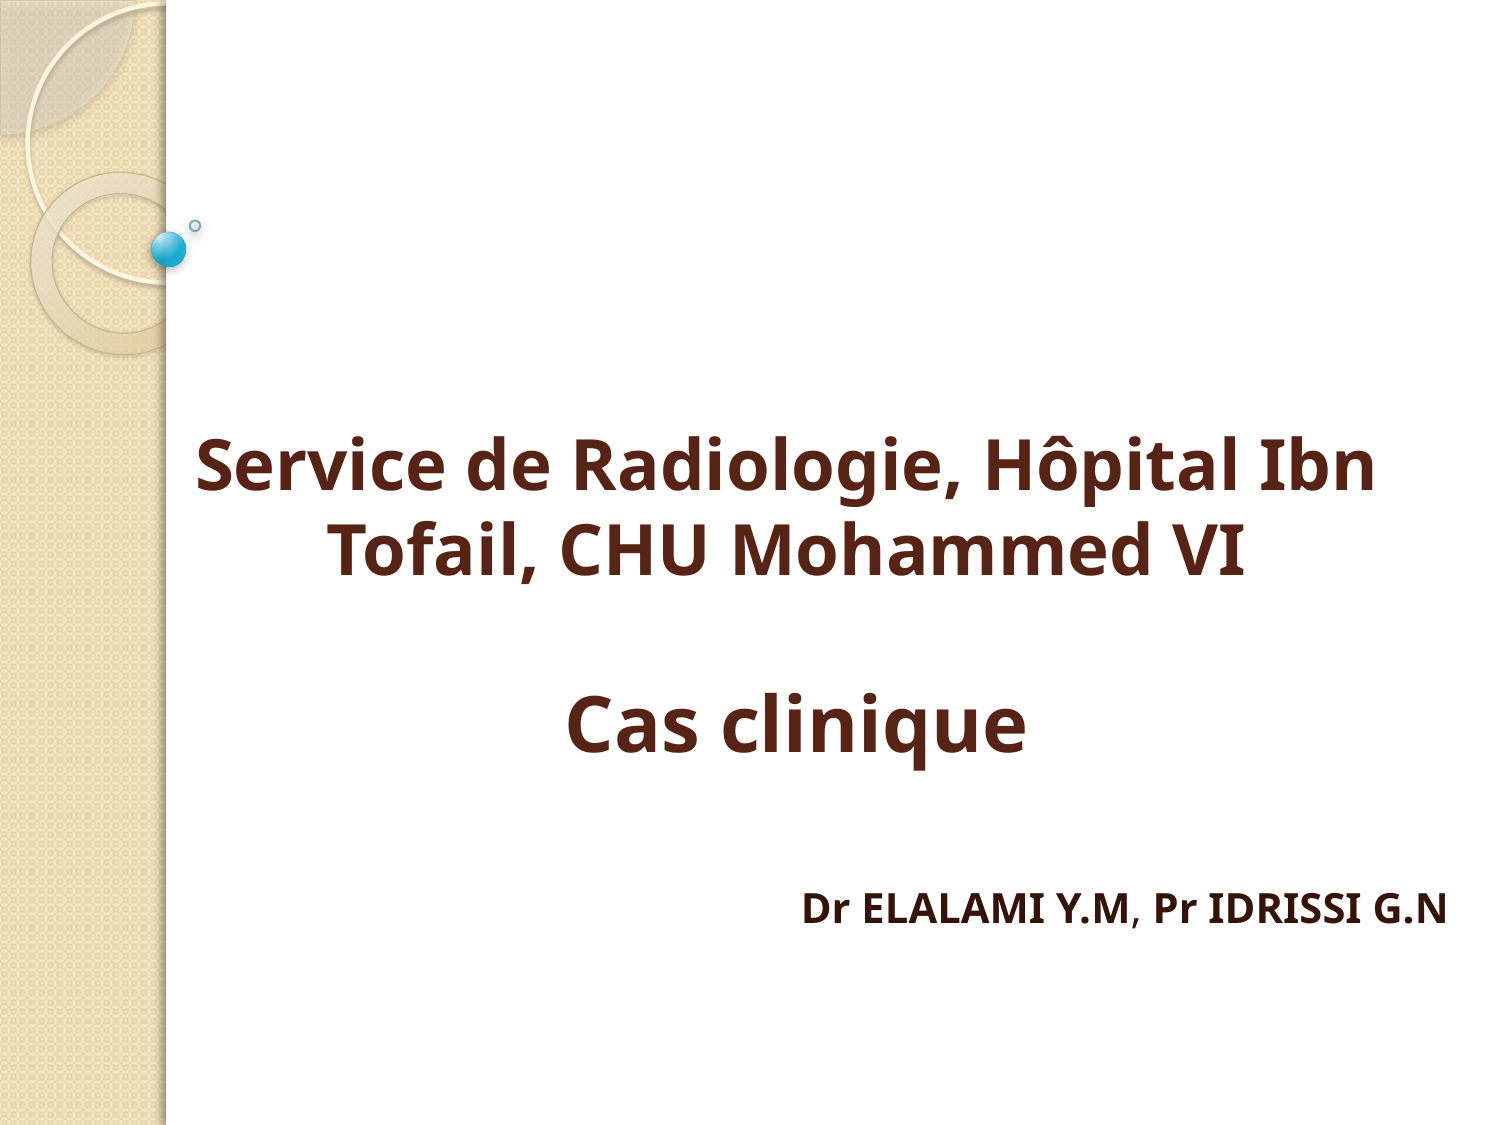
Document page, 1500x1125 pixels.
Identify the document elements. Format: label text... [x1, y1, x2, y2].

subtitle Dr ELALAMI Y.M, Pr IDRISSI G.N [767, 869, 1500, 1012]
title Service de Radiologie, Hôpital Ibn Tofail, CHU Mohammed VI Cas clinique [135, 326, 1439, 776]
